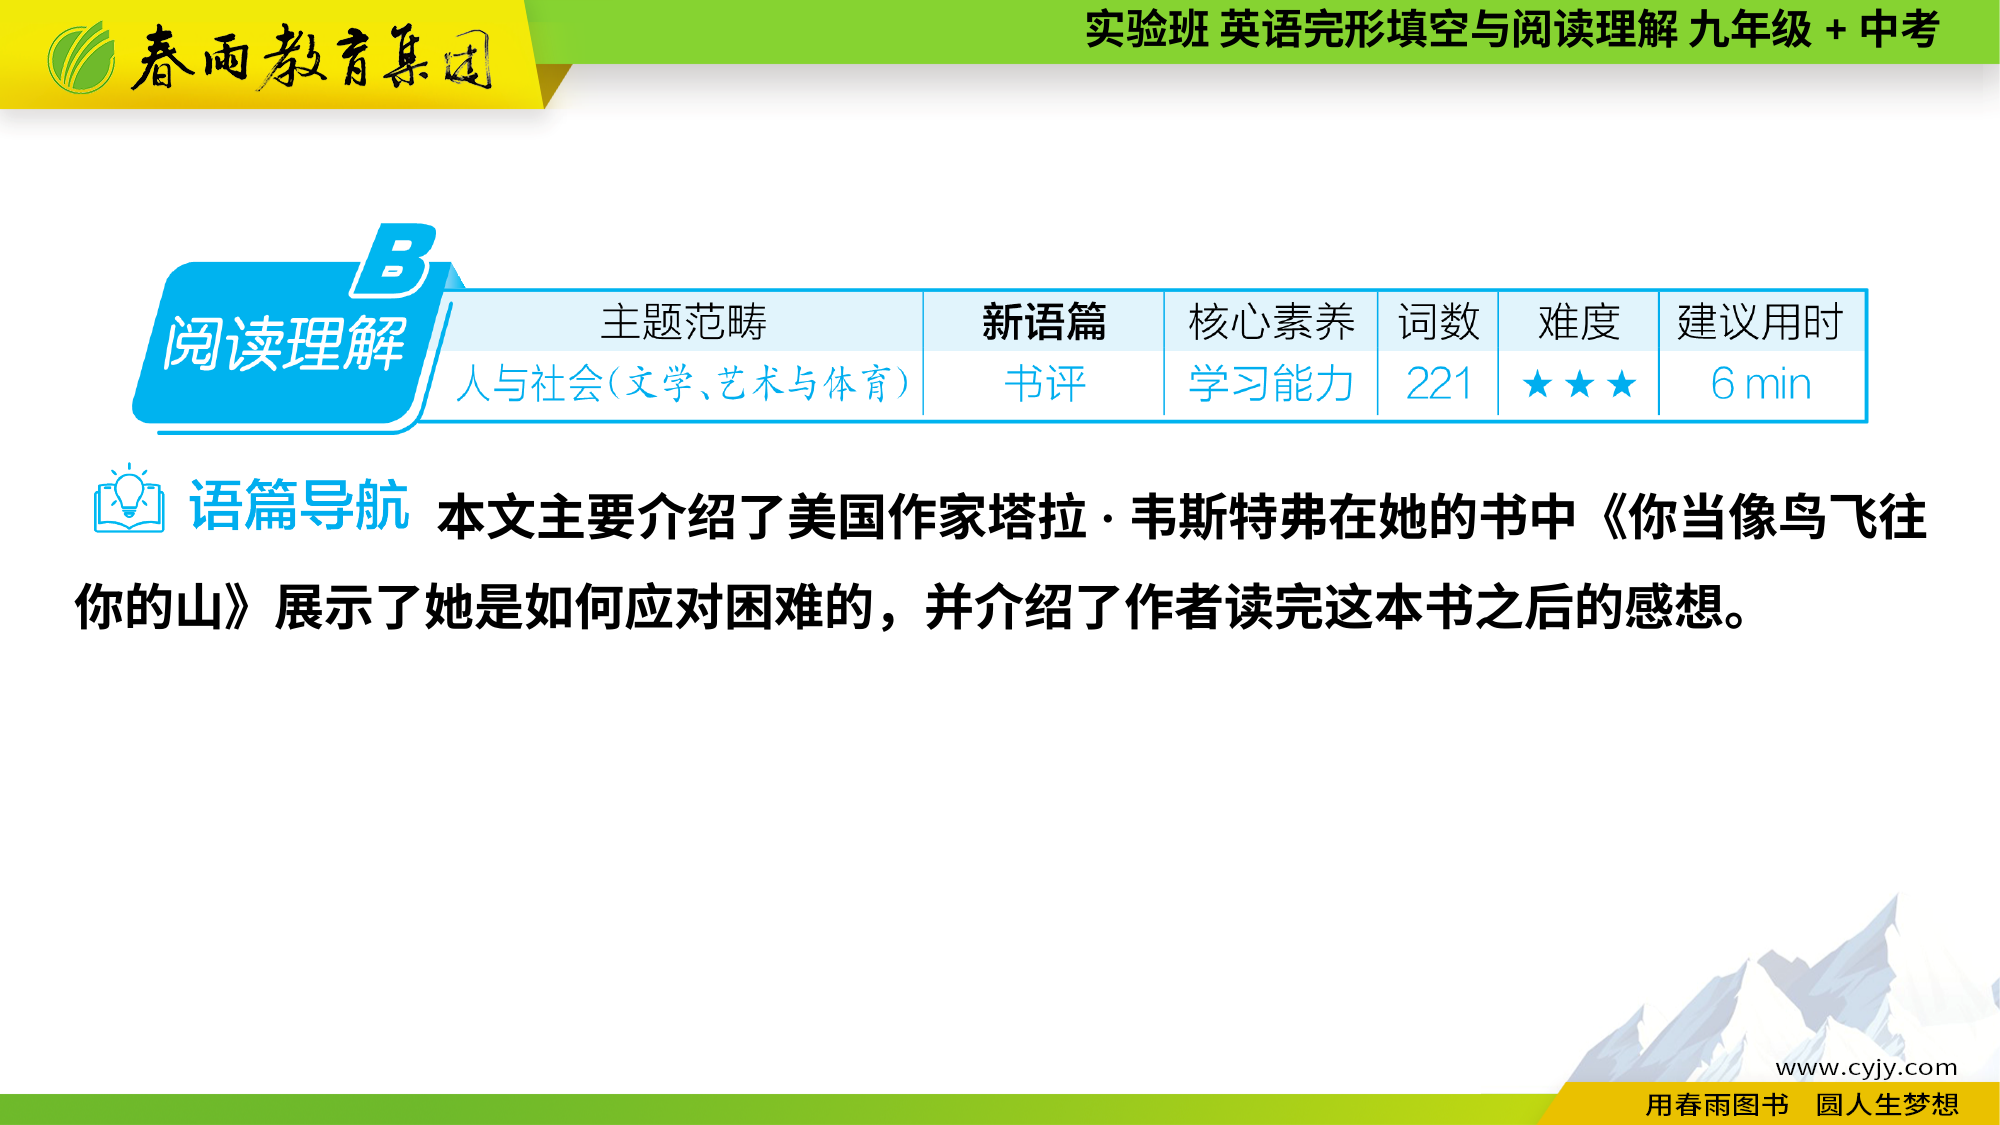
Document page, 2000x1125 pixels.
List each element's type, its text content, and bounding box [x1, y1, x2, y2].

list 本文主要介绍了美国作家塔拉·韦斯特弗在她的书中《你当像鸟飞往你的山》展示了她是如何应对困难的，并介绍了作者读完这本书之后的感想。 [59, 447, 1944, 645]
picture [0, 0, 2000, 1125]
